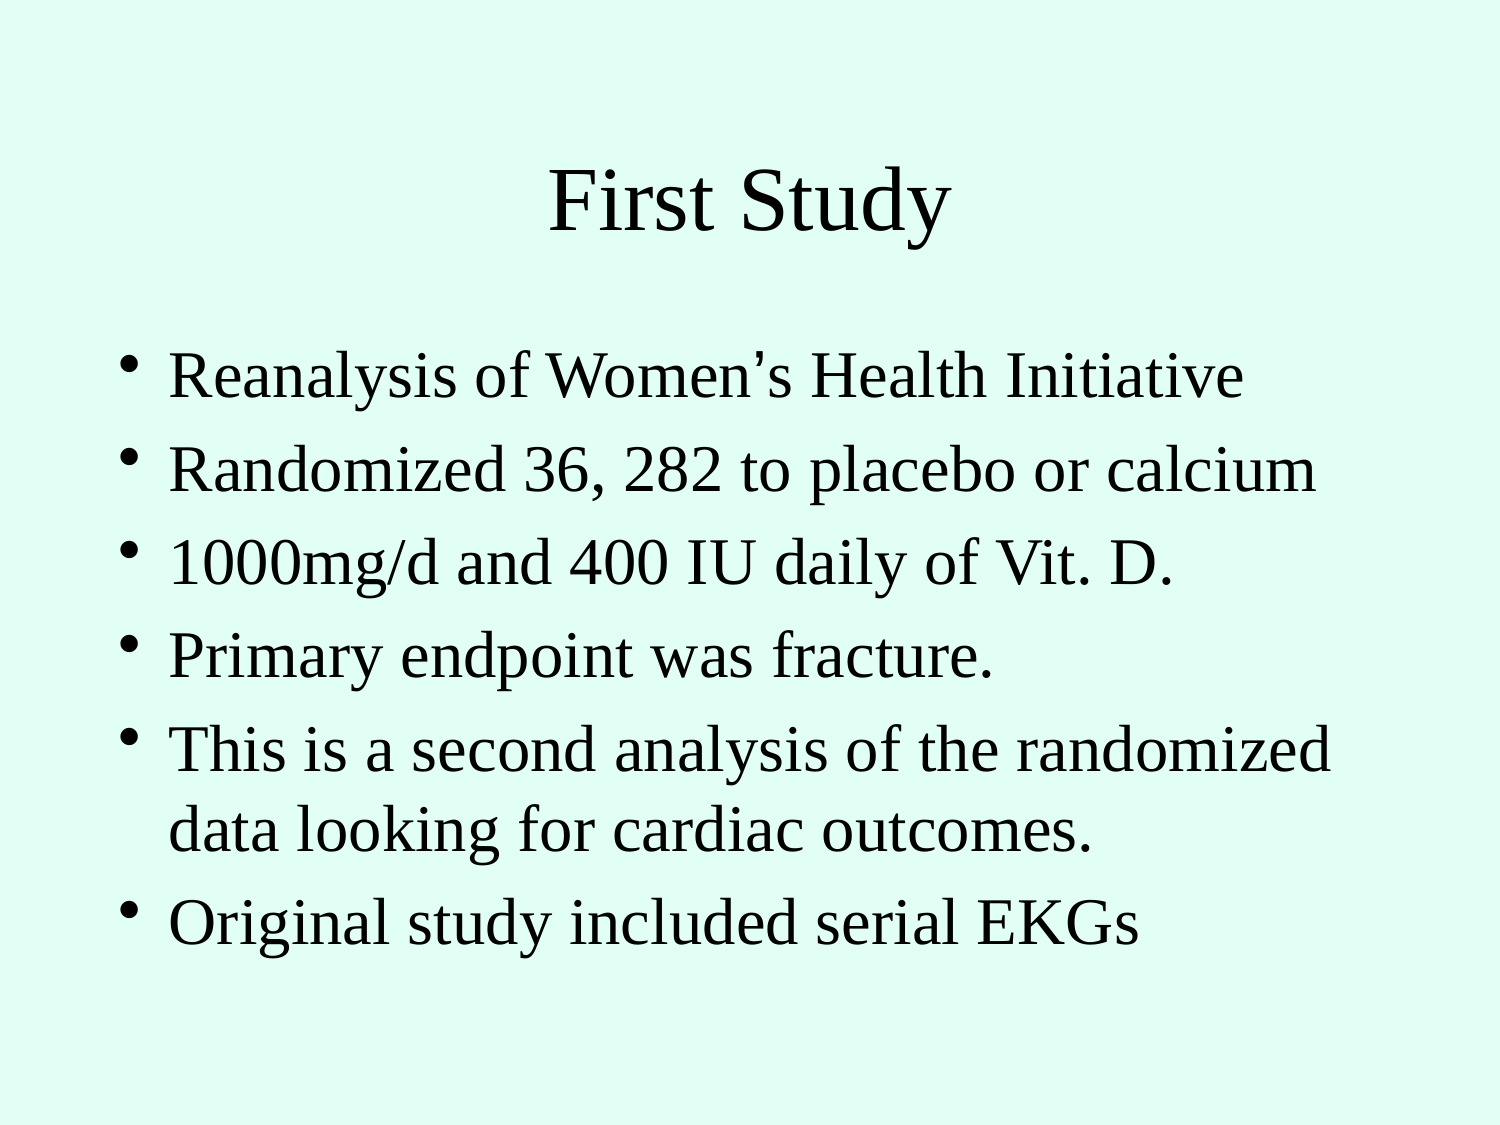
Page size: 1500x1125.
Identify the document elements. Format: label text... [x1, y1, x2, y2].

title First Study [112, 99, 1388, 288]
list Reanalysis of Women’s Health Initiative Randomized 36, 282 to placebo or calcium 1000mg/d and 400 IU daily of Vit. D. Primary endpoint was fracture. This is a second analysis of the randomized data looking for cardiac outcomes. Original study included serial EKGs [112, 324, 1388, 1000]
